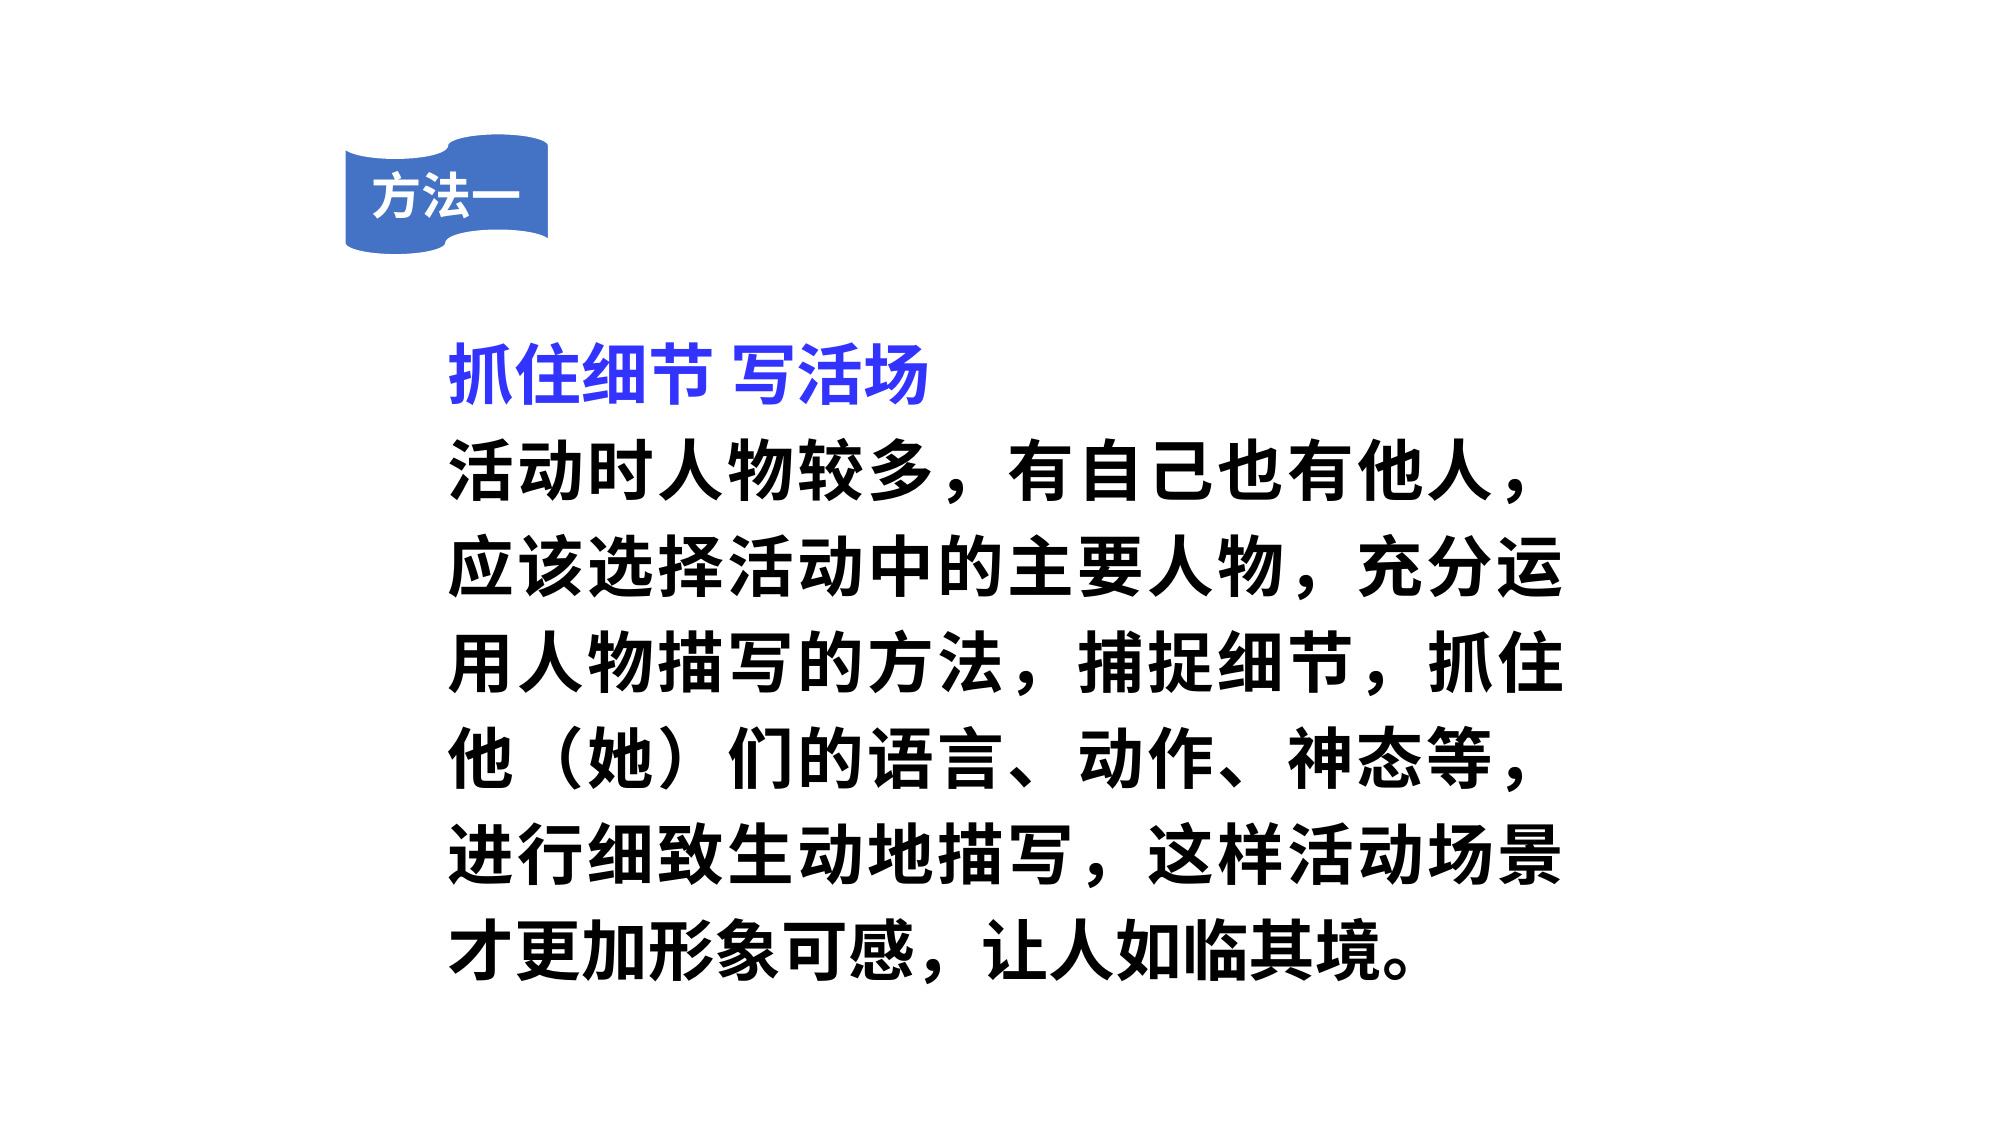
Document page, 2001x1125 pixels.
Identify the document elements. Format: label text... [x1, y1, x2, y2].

text_box 方法一 [342, 131, 551, 258]
text_box 抓住细节 写活场 活动时人物较多，有自己也有他人，应该选择活动中的主要人物，充分运用人物描写的方法，捕捉细节，抓住他（她）们的语言、动作、神态等，进行细致生动地描写，这样活动场景才更加形象可感，让人如临其境。 [433, 309, 1579, 996]
